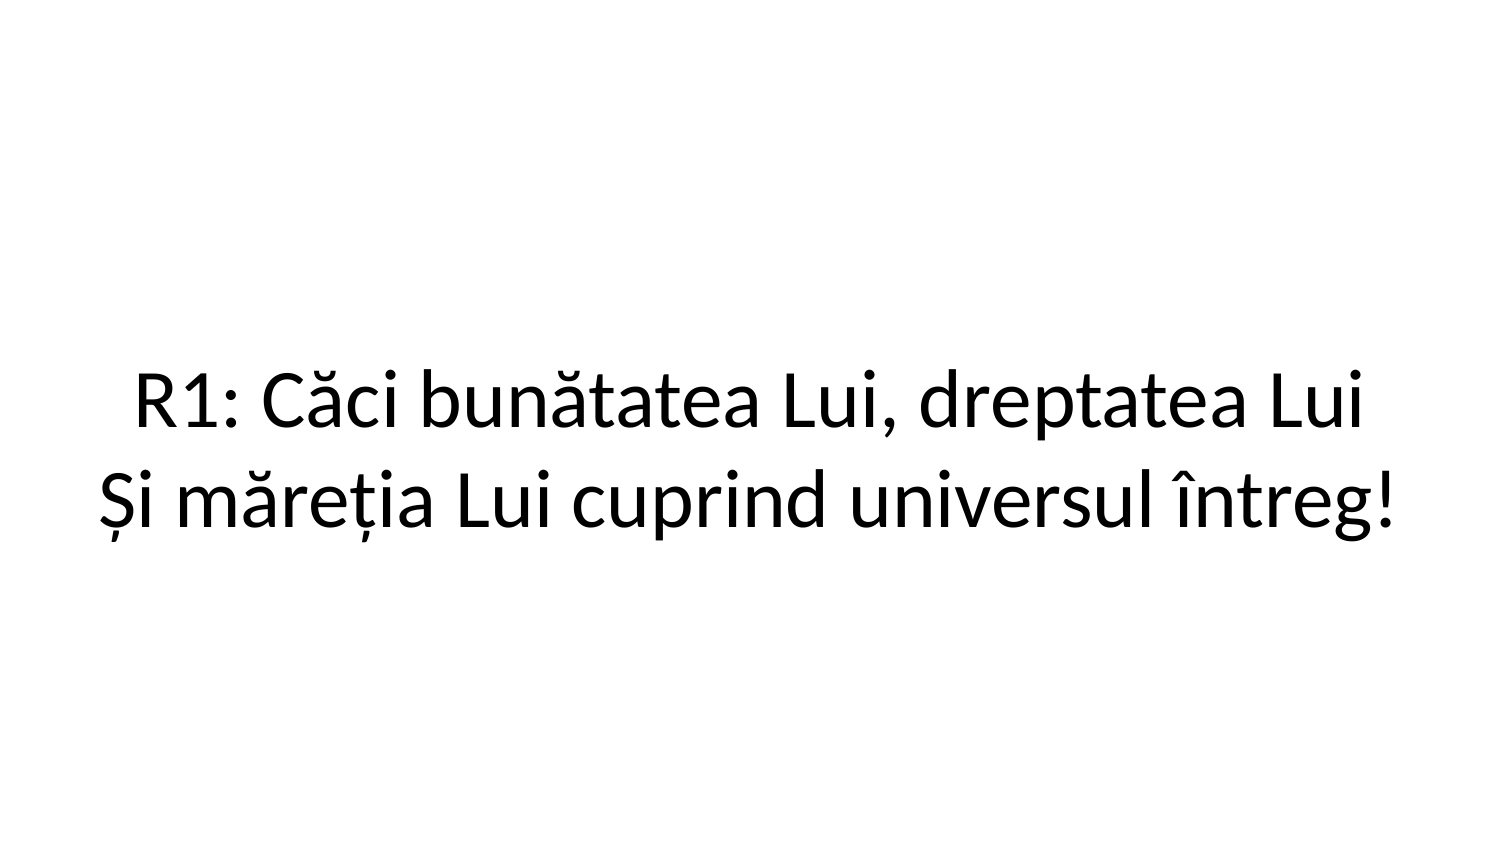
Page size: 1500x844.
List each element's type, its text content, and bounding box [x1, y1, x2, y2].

text_box R1: Căci bunătatea Lui, dreptatea Lui Și măreția Lui cuprind universul întreg! [83, 292, 1417, 552]
